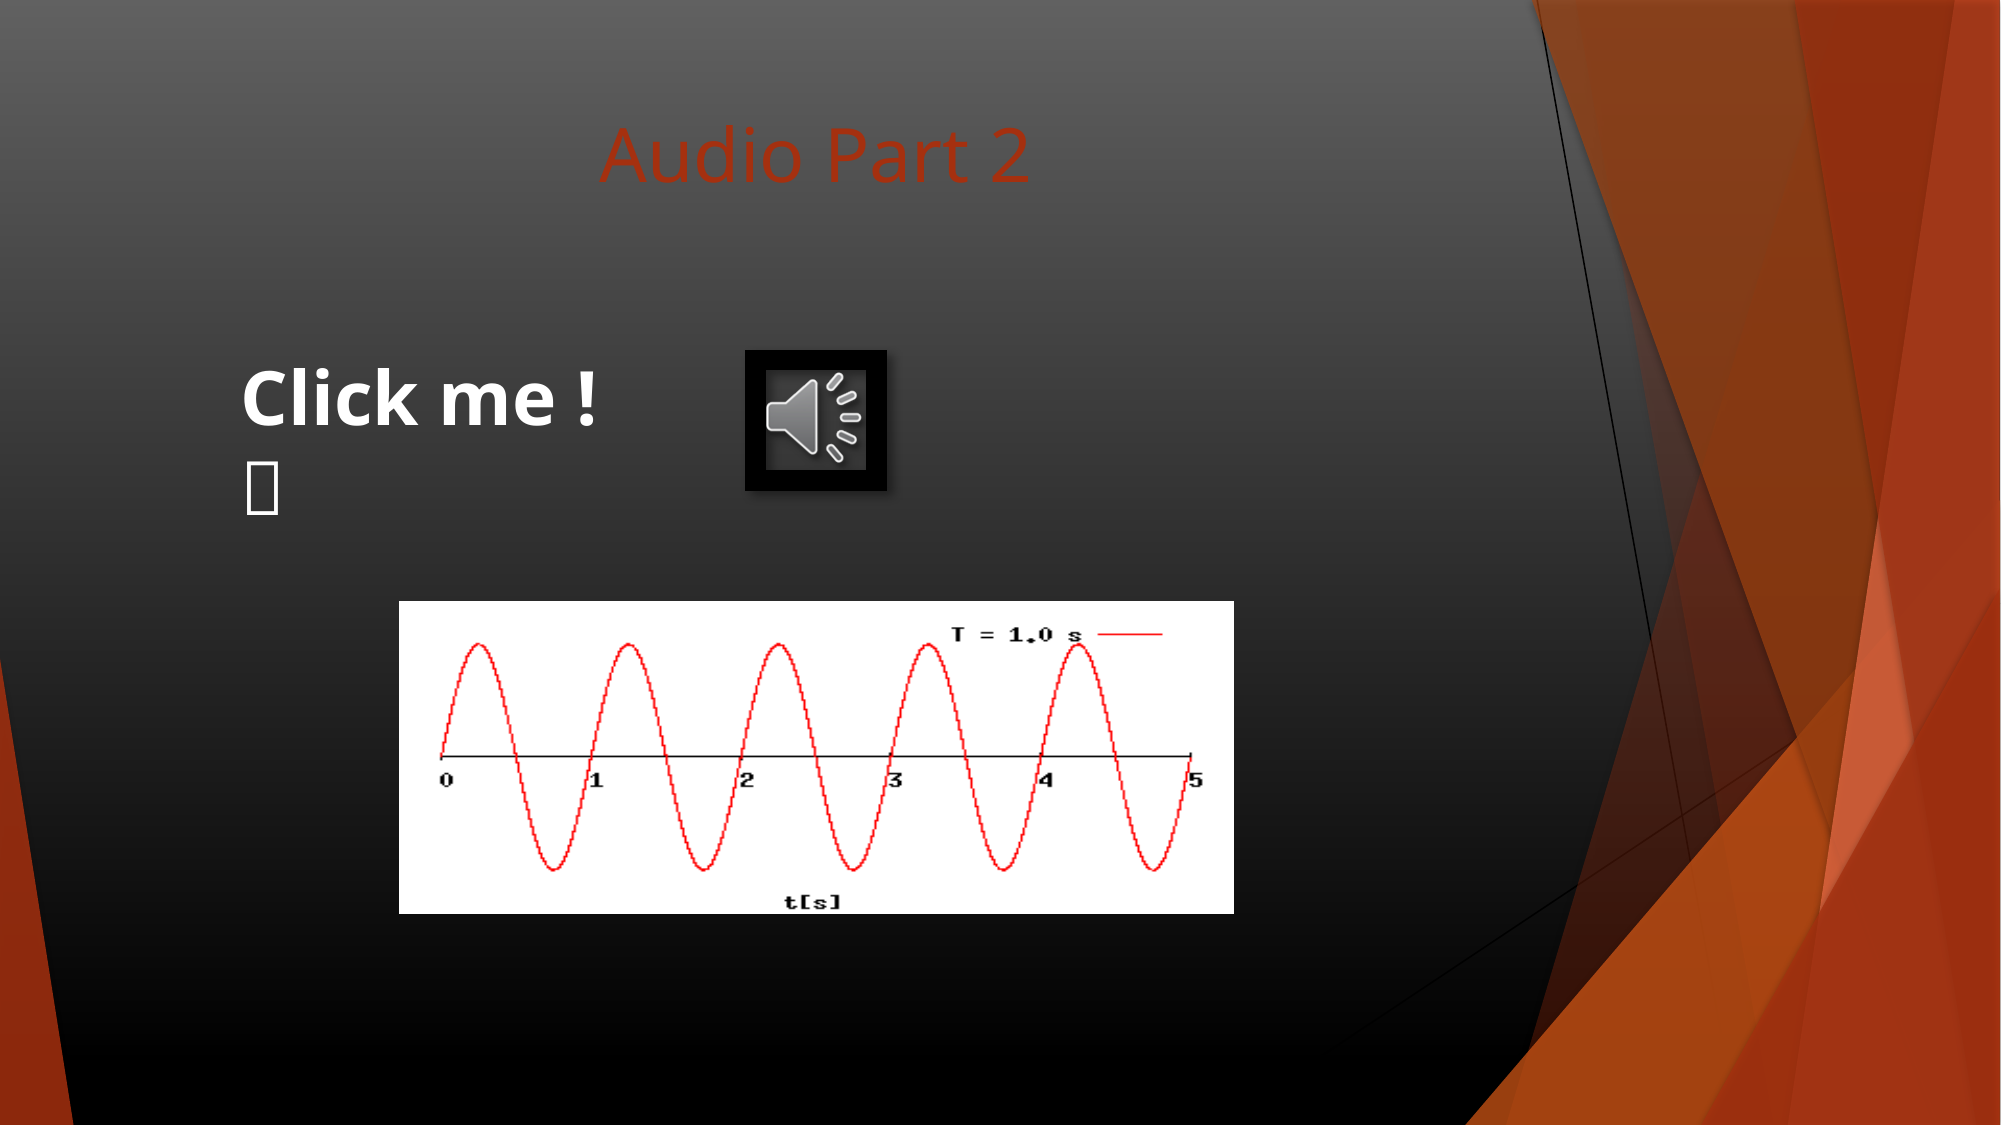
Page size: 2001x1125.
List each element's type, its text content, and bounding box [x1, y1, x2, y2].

title Audio Part 2 [111, 99, 1522, 317]
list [765, 369, 867, 471]
text_box Click me !  [226, 342, 672, 538]
picture [398, 600, 1234, 915]
